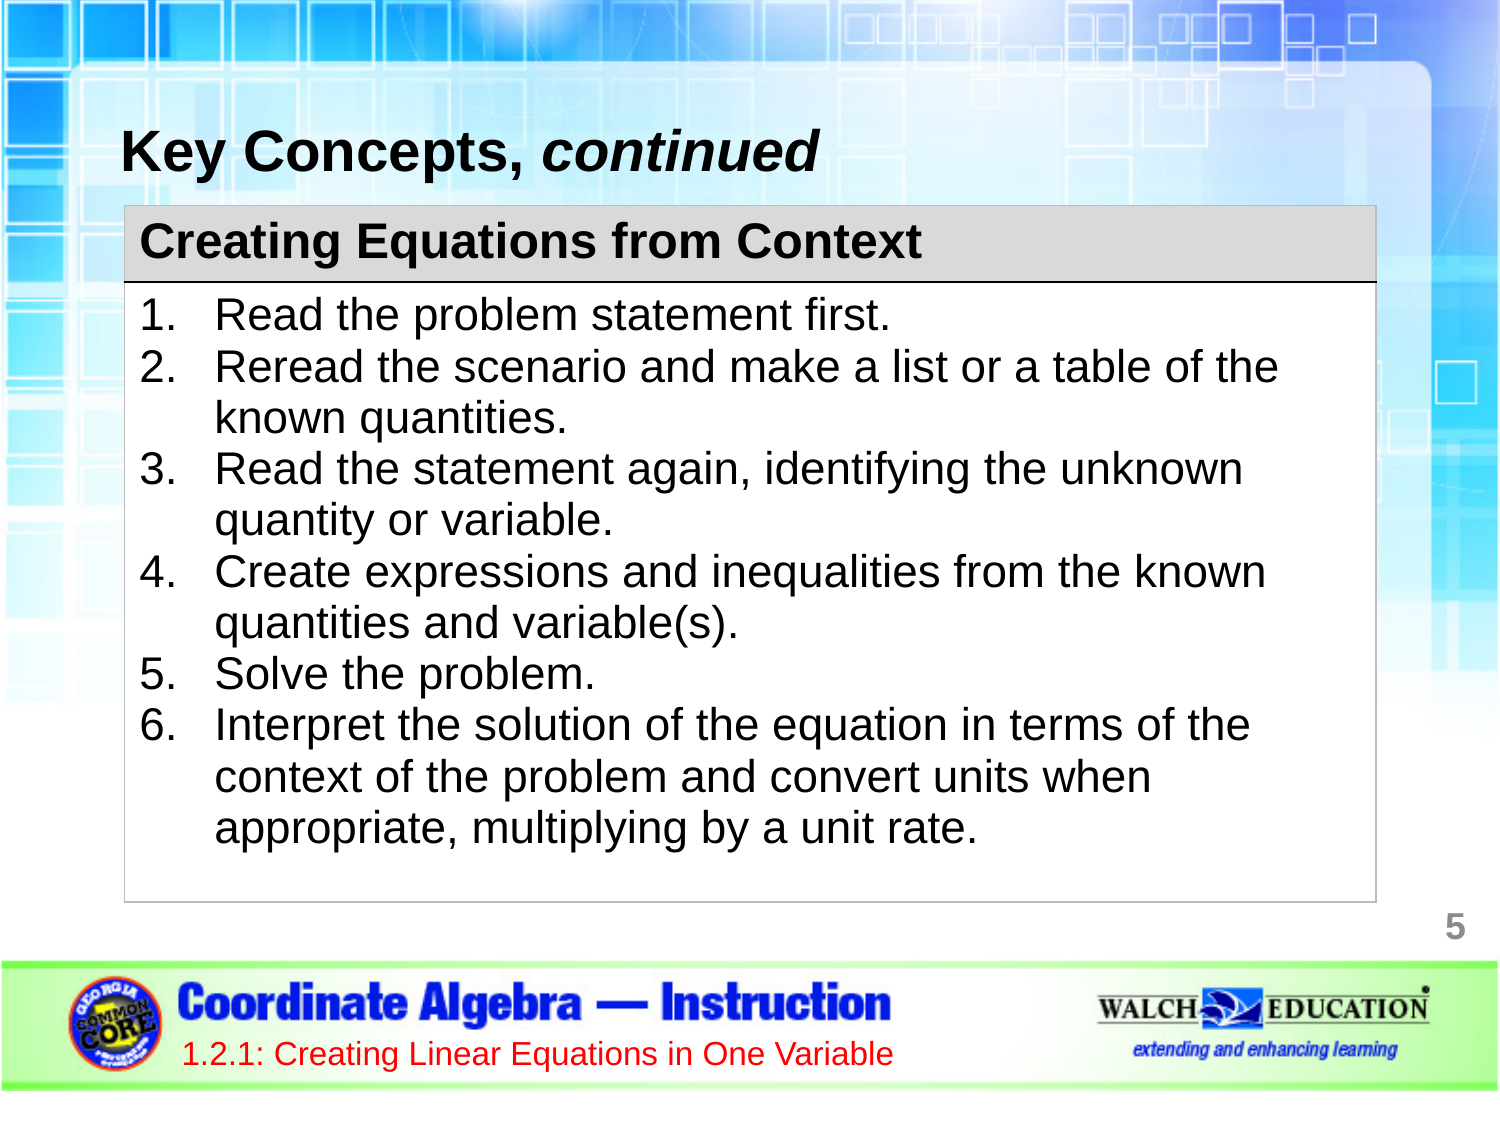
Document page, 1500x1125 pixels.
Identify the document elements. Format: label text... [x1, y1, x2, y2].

table_header Creating Equations from Context [125, 206, 1375, 281]
subtitle Key Concepts, continued [105, 105, 1394, 925]
slide_number 5 [1361, 901, 1481, 949]
list 1.2.1: Creating Linear Equations in One Variable [166, 1024, 1074, 1069]
table_cell Read the problem statement first. Reread the scenario and make a list or a table of the known quantities. Read the statement again, identifying the unknown quantity or variable. Create expressions and inequalities from the known quantities and variable(s). Solve the problem. Interpret the solution of the equation in terms of the context of the problem and convert units when appropriate, multiplying by a unit rate. [125, 283, 1375, 901]
picture [1, 0, 1500, 1091]
